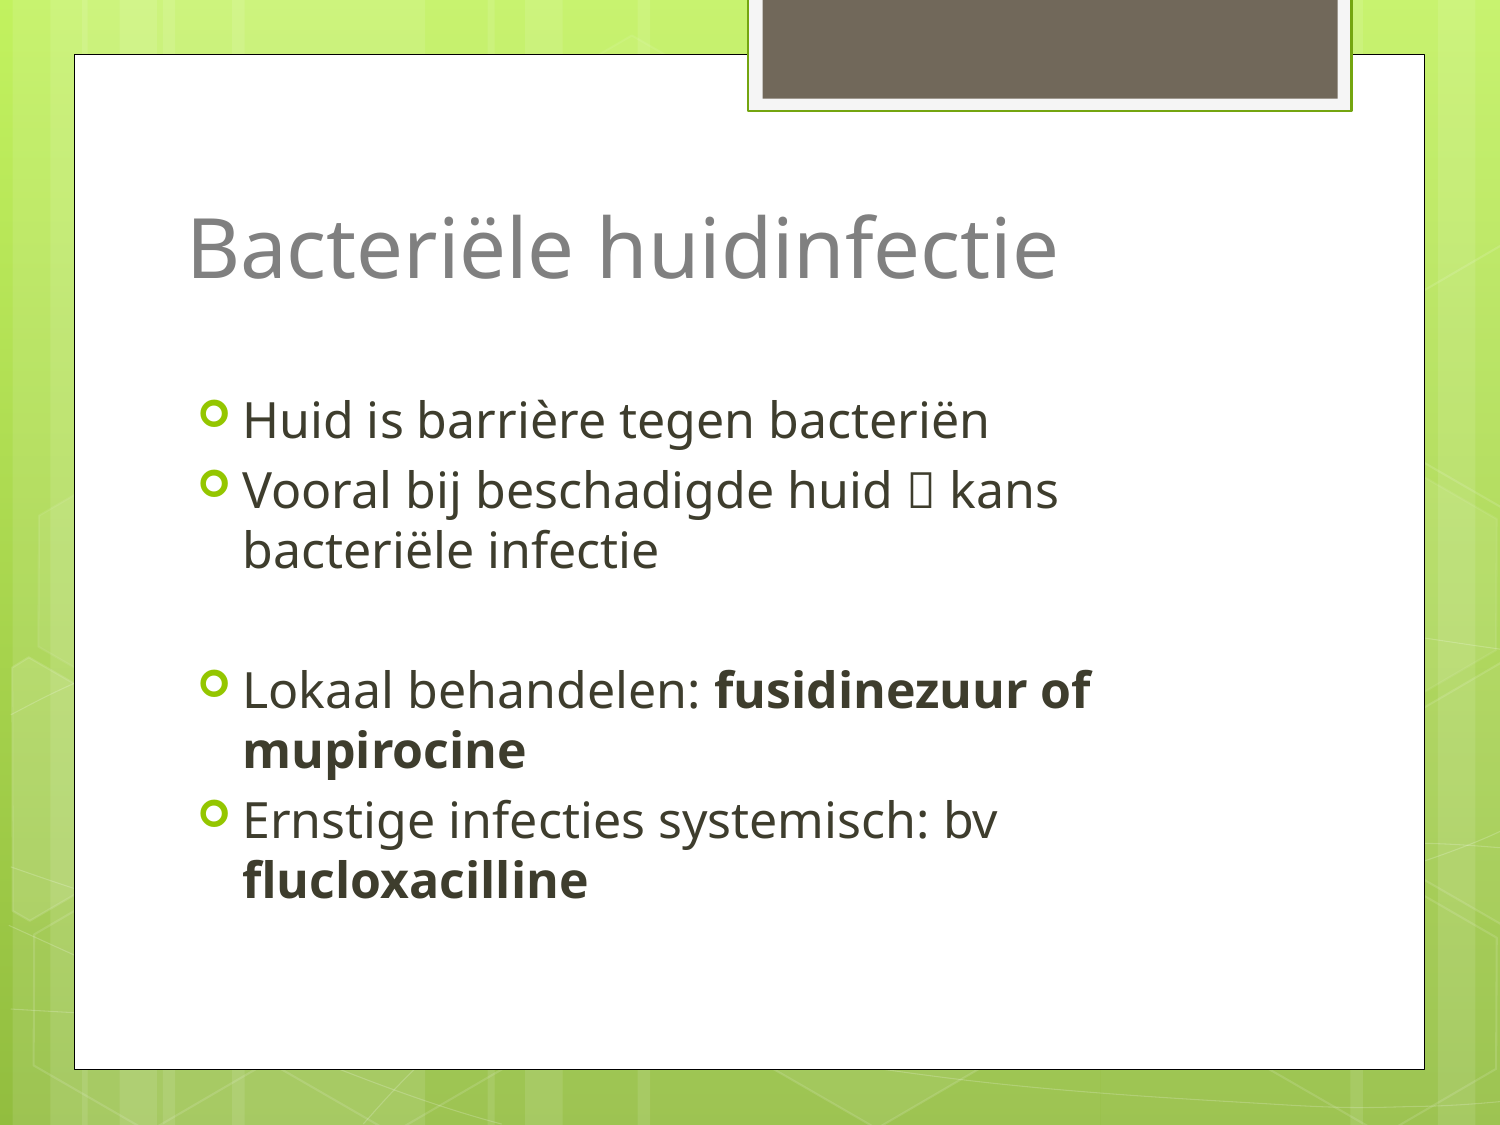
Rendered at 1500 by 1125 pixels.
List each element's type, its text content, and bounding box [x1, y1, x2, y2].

list Huid is barrière tegen bacteriën Vooral bij beschadigde huid  kans bacteriële infectie Lokaal behandelen: fusidinezuur of mupirocine Ernstige infecties systemisch: bv flucloxacilline [171, 381, 1283, 957]
title Bacteriële huidinfectie [171, 168, 1324, 303]
